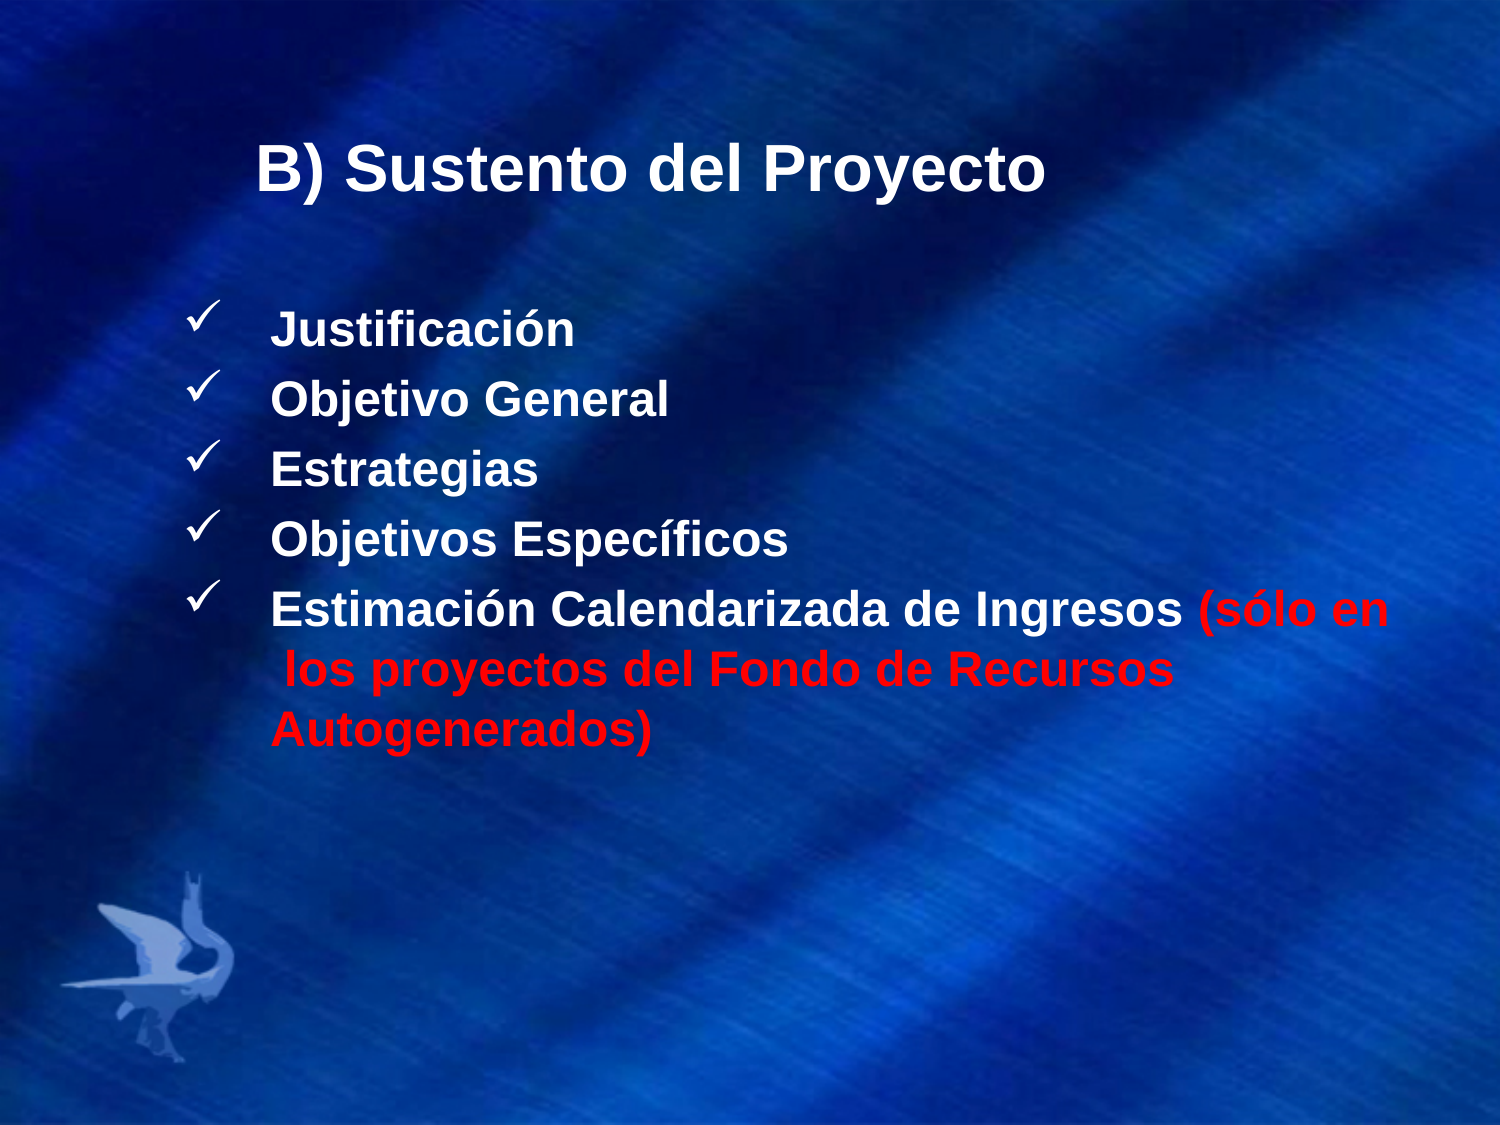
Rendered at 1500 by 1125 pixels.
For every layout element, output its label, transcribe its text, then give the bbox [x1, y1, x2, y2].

list B) Sustento del Proyecto Justificación Objetivo General Estrategias Objetivos Específicos Estimación Calendarizada de Ingresos (sólo en los proyectos del Fondo de Recursos Autogenerados) [93, 117, 1418, 973]
picture [0, 0, 1500, 1125]
